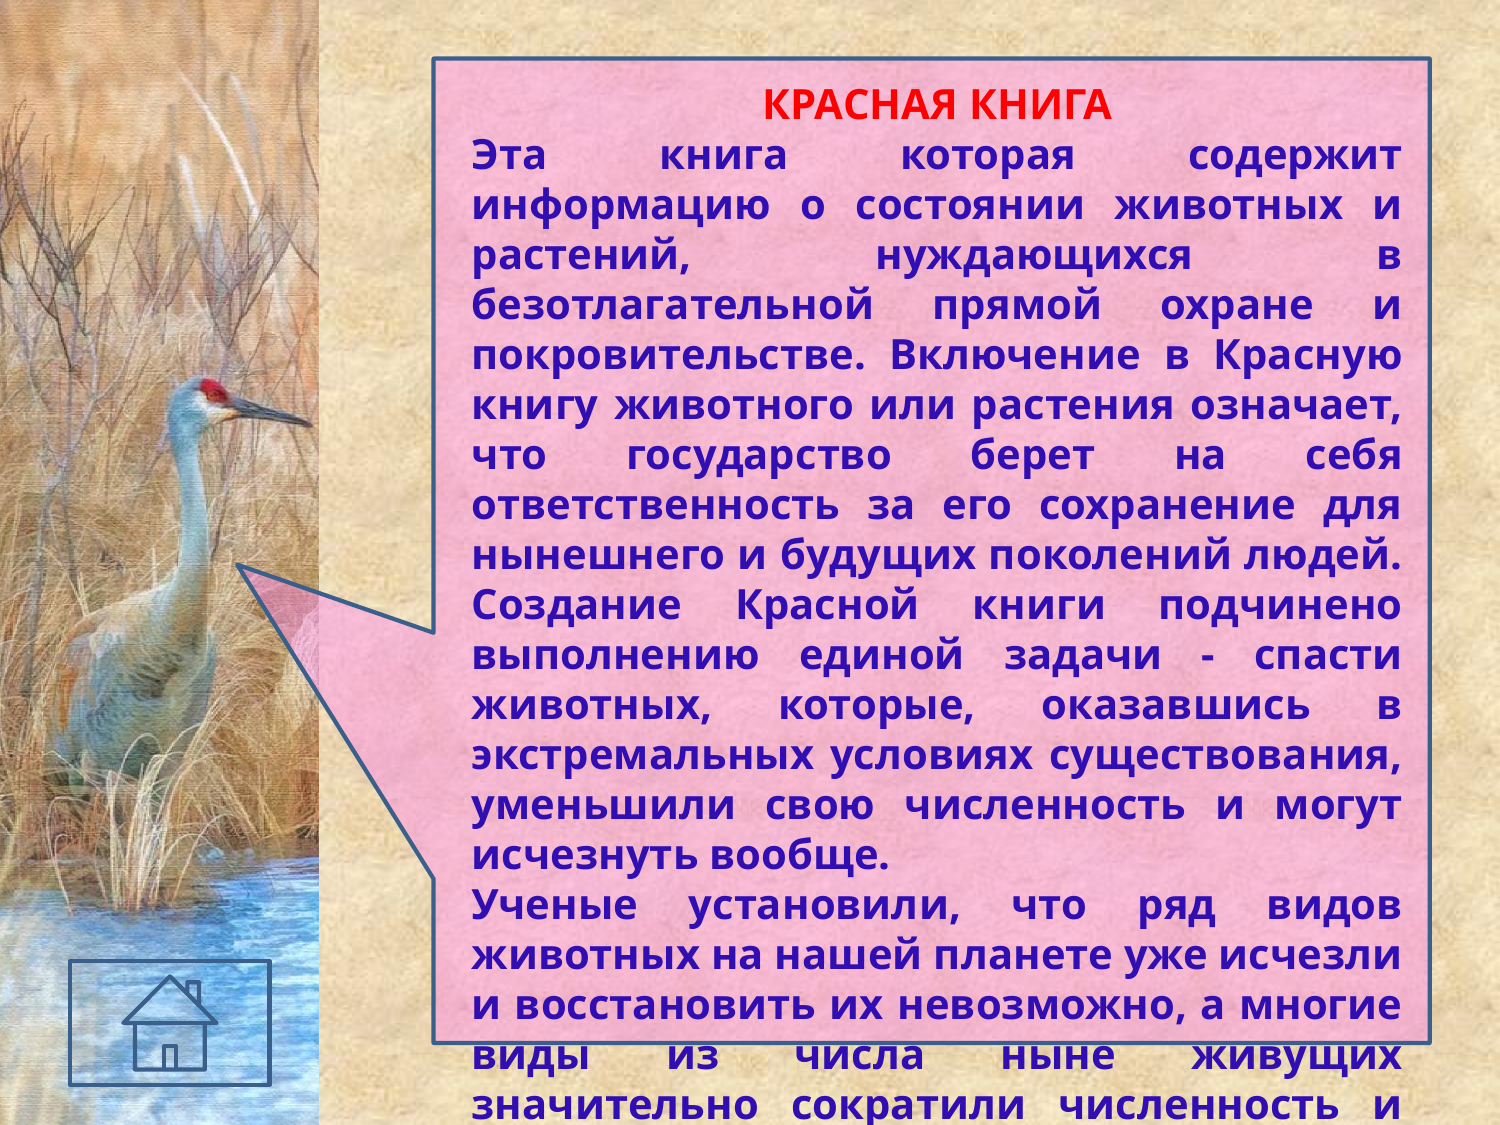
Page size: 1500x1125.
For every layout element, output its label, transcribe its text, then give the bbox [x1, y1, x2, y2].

picture [0, 0, 1500, 1125]
text_box [68, 959, 272, 1087]
text_box [235, 56, 1432, 1046]
text_box КРАСНАЯ КНИГА Эта книга которая содержит информацию о состоянии животных и растений, нуждающихся в безотлагательной прямой охране и покровительстве. Включение в Красную книгу животного или растения означает, что государство берет на себя ответственность за его сохранение для нынешнего и будущих поколений людей. Создание Красной книги подчинено выполнению единой задачи - спасти животных, которые, оказавшись в экстремальных условиях существования, уменьшили свою численность и могут исчезнуть вообще. Ученые установили, что ряд видов животных на нашей планете уже исчезли и восстановить их невозможно, а многие виды из числа ныне живущих значительно сократили численность и судьба их может быть аналогичной, если не принять срочных мер по их защите. Первая КРАСНАЯ КНИГА УДМУРТИИ ВЫШЛА- 15 ноября 2001 г. [456, 70, 1418, 1125]
